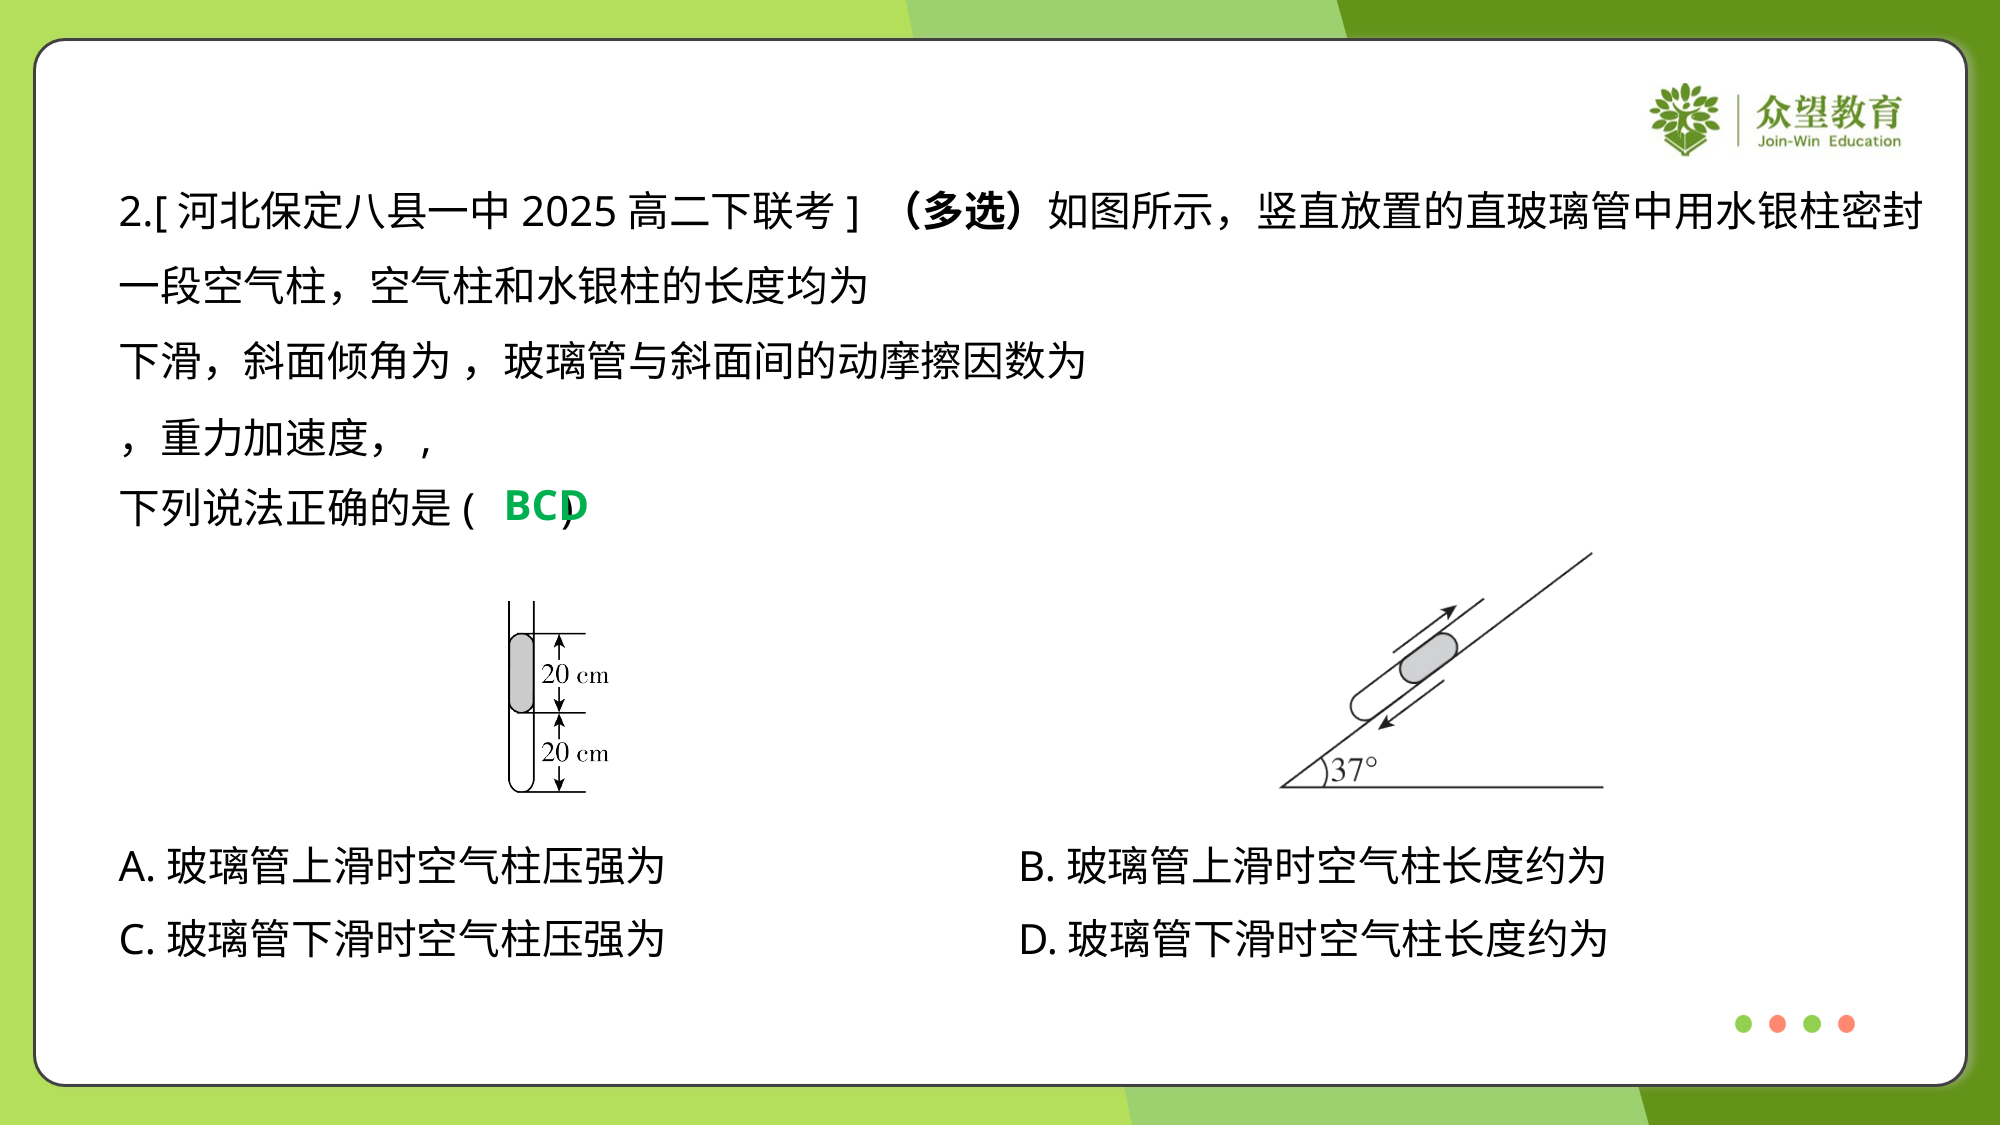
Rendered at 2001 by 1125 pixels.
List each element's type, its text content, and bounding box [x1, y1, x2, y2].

picture [0, 0, 2000, 1125]
text_box BCD [486, 458, 607, 523]
